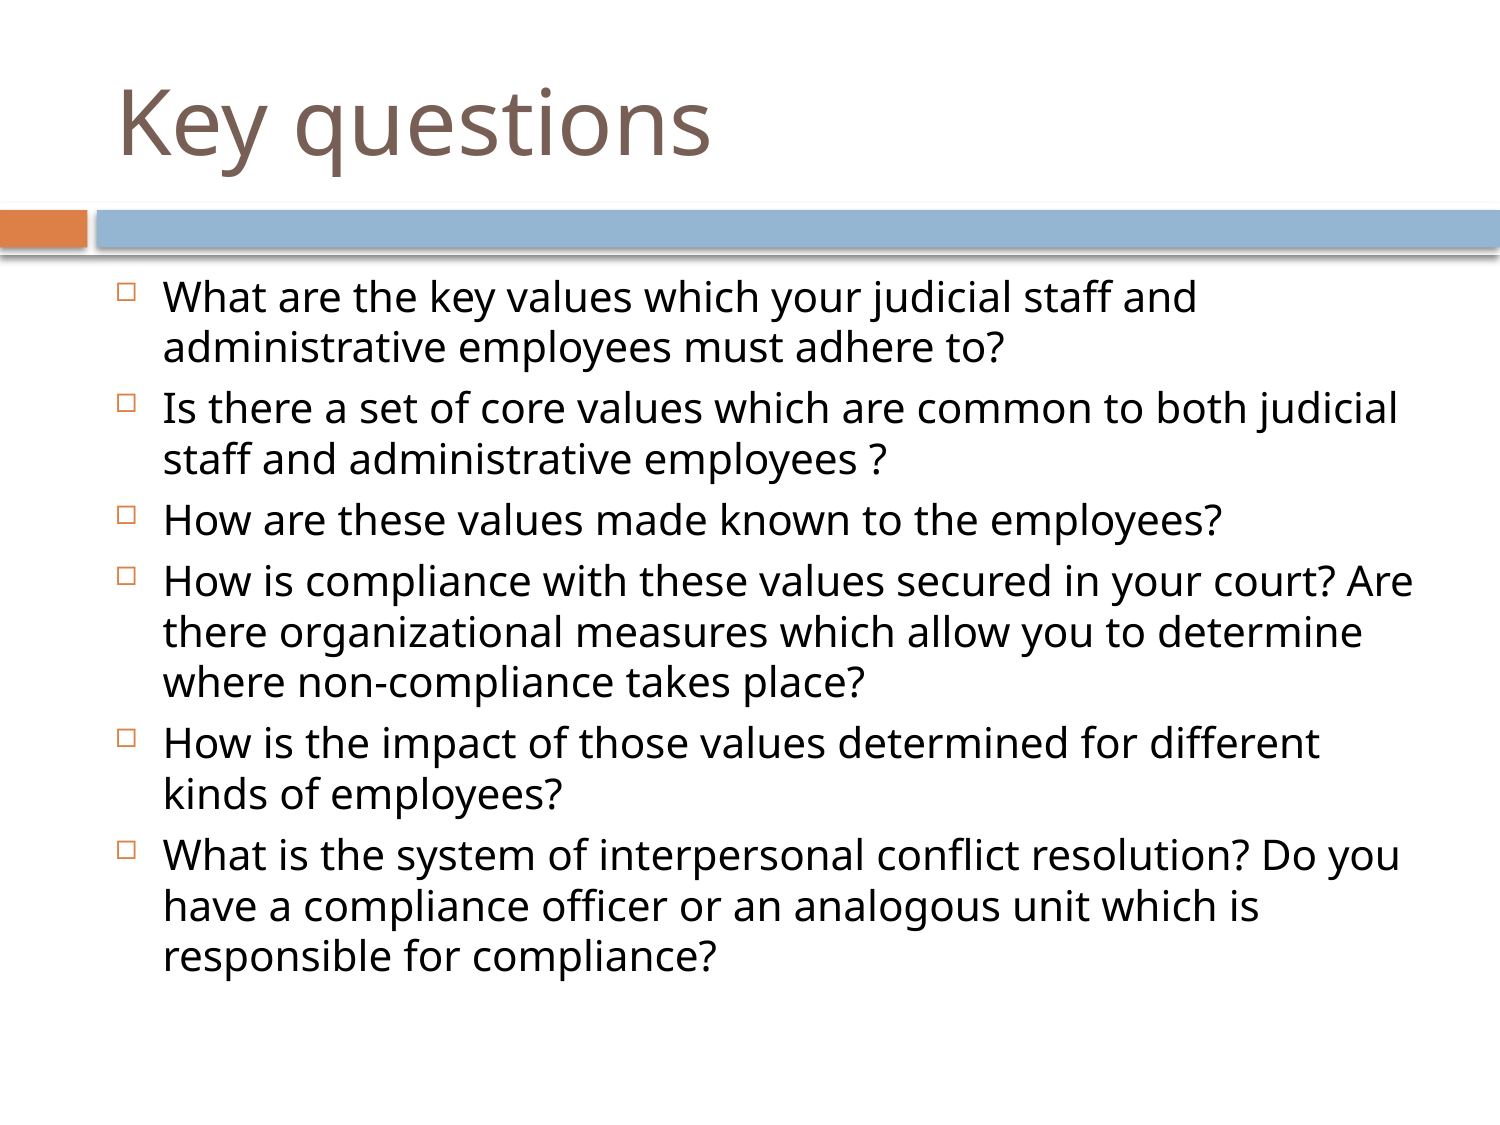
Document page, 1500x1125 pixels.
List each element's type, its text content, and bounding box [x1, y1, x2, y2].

list What are the key values which your judicial staff and administrative employees must adhere to? Is there a set of core values which are common to both judicial staff and administrative employees ? How are these values made known to the employees? How is compliance with these values secured in your court? Are there organizational measures which allow you to determine where non-compliance takes place? How is the impact of those values determined for different kinds of employees? What is the system of interpersonal conflict resolution? Do you have a compliance officer or an analogous unit which is responsible for compliance? [100, 262, 1438, 1000]
title Key questions [100, 37, 1438, 200]
